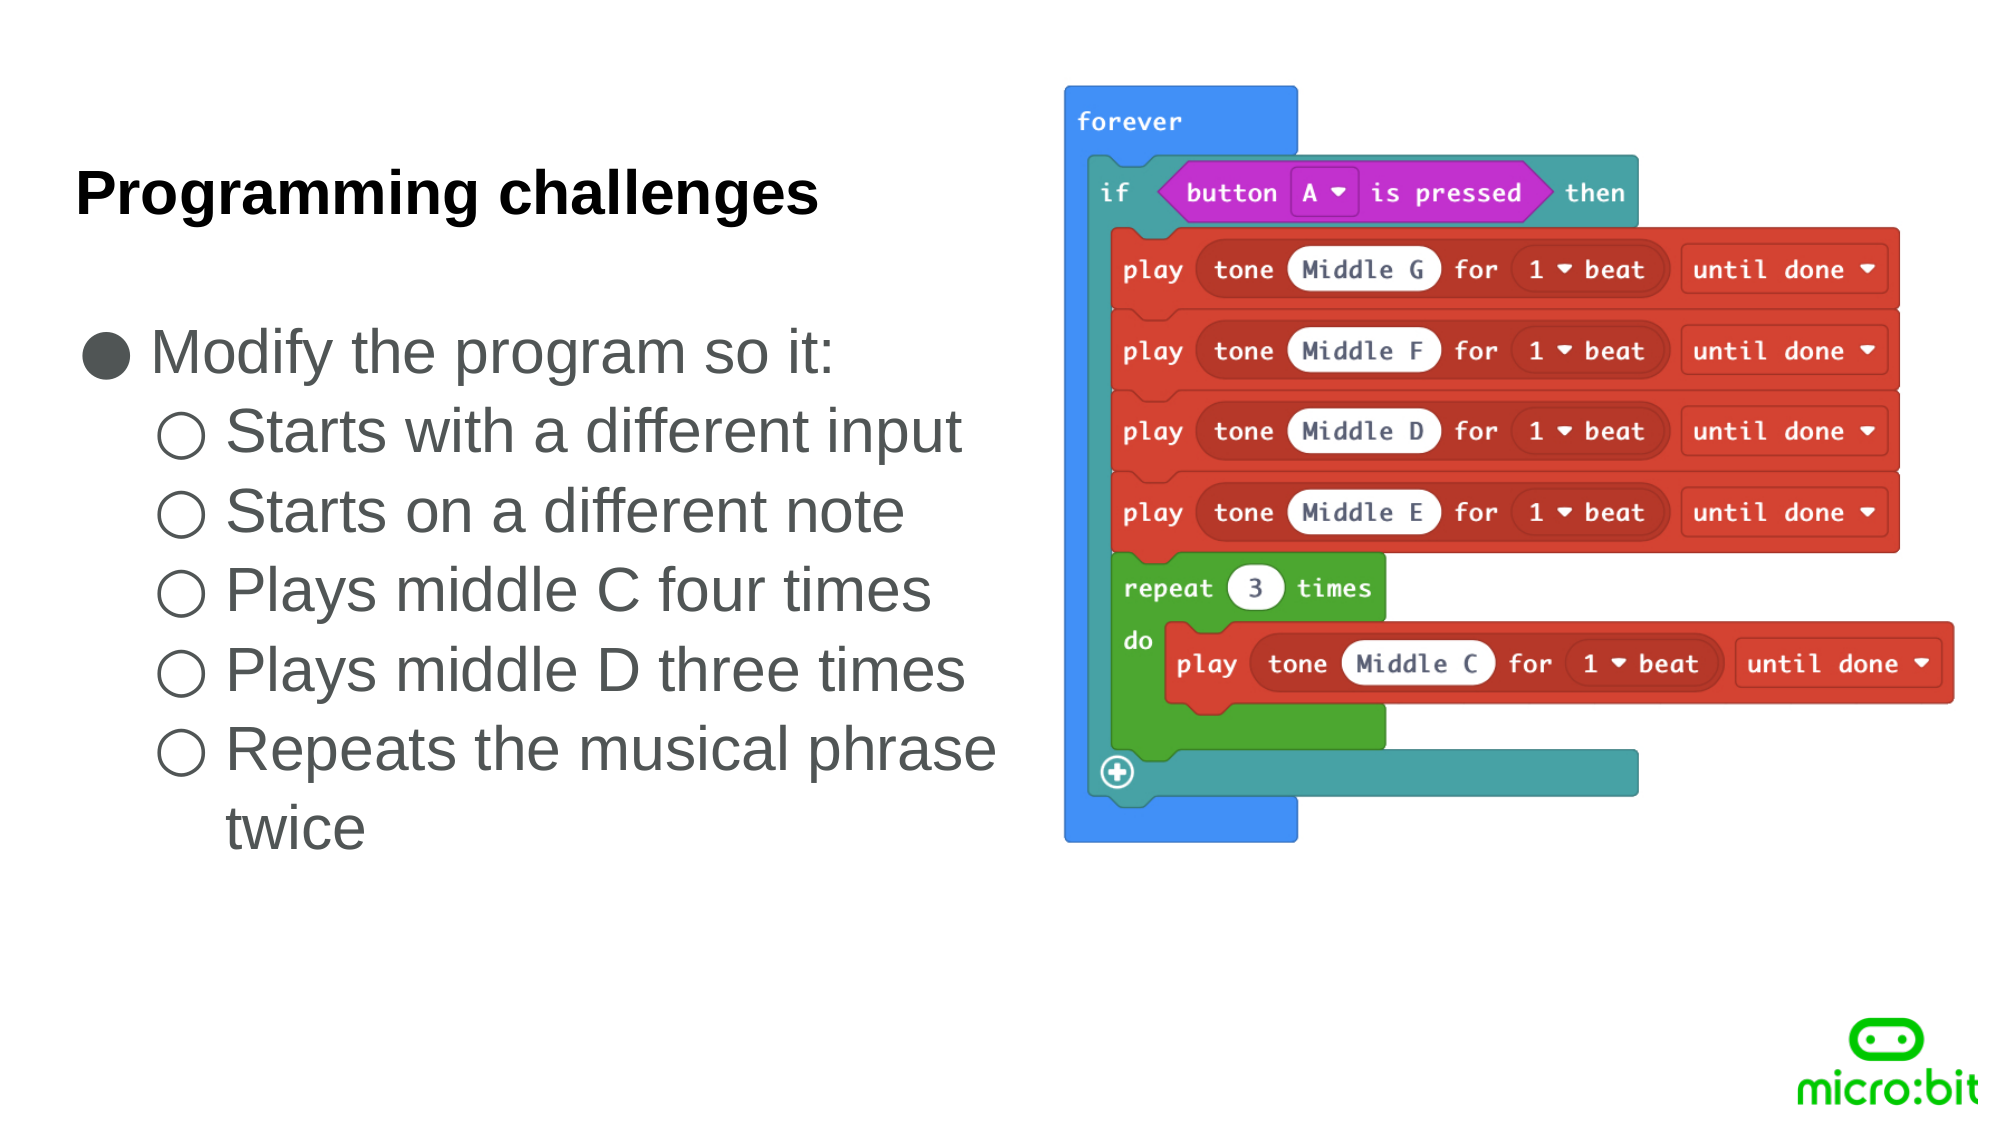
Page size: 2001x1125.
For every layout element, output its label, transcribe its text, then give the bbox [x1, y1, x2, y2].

picture [1797, 1017, 1978, 1106]
text_box Programming challenges Modify the program so it: Starts with a different input Starts on a different note Plays middle C four times Plays middle D three times Repeats the musical phrase twice [59, 60, 1124, 884]
picture [1036, 59, 1976, 866]
